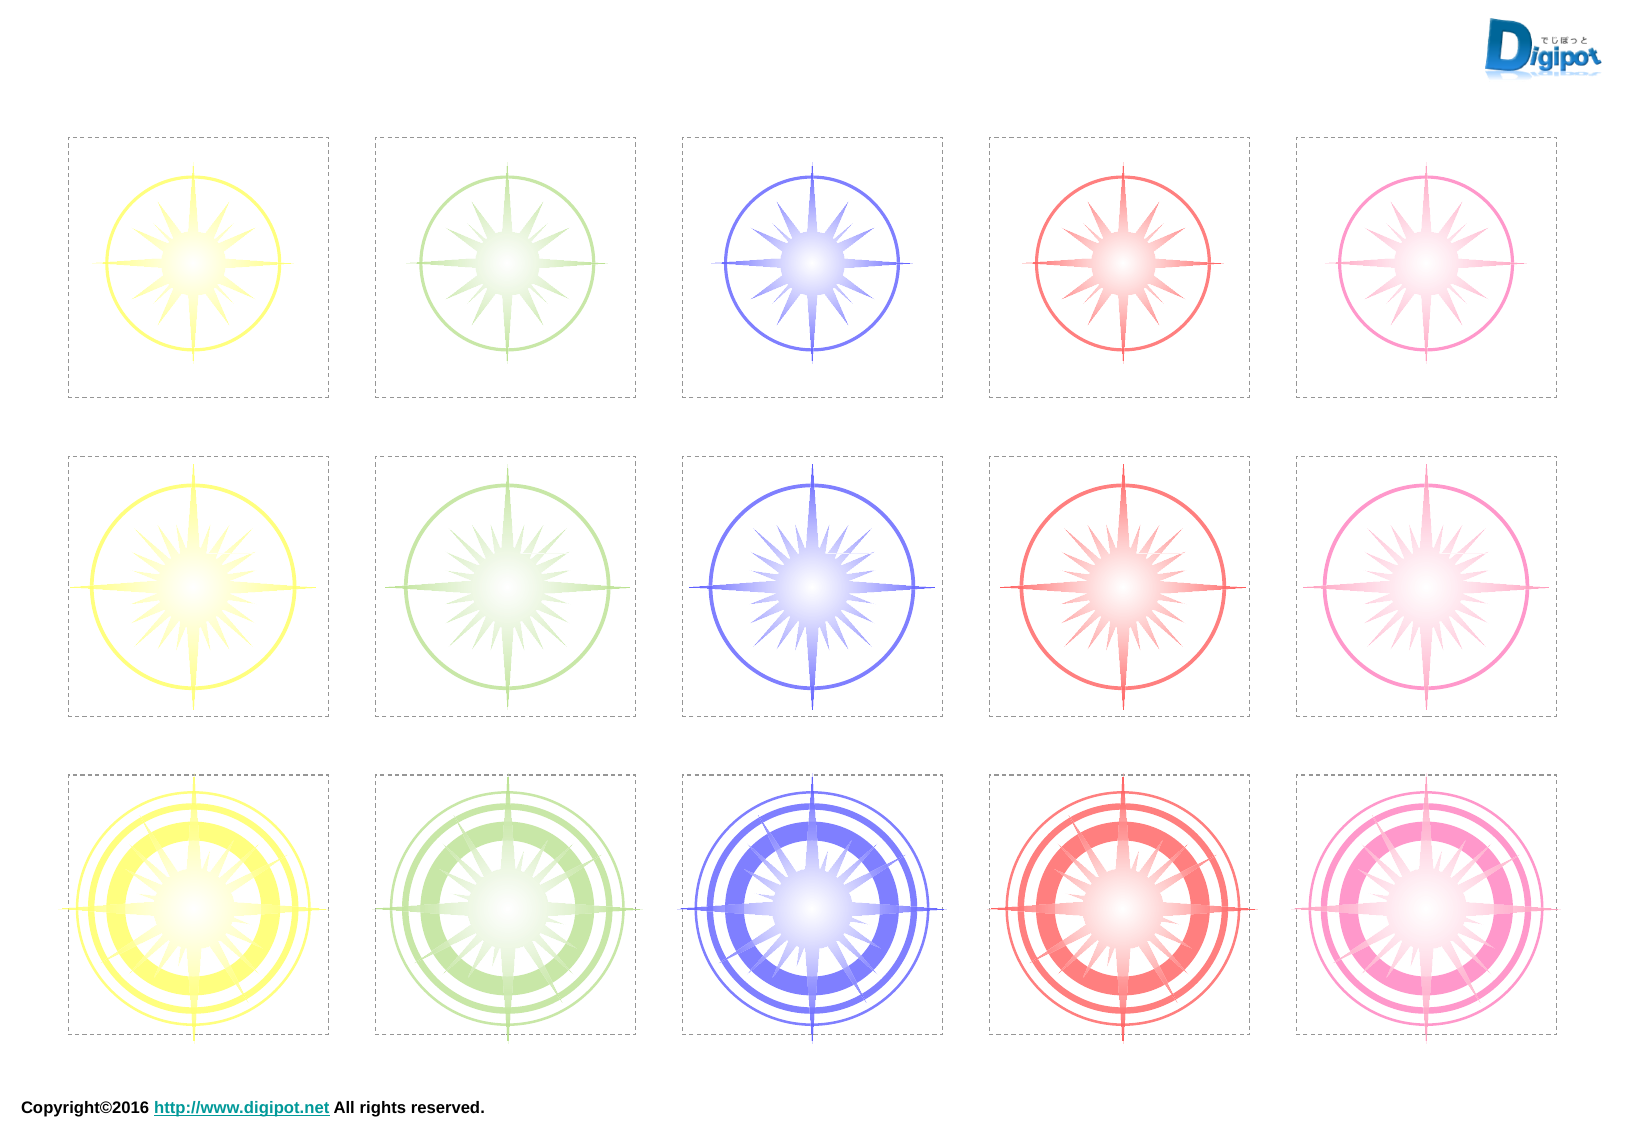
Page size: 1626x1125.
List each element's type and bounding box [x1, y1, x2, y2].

text_box [1325, 162, 1527, 365]
text_box [1290, 773, 1562, 1044]
text_box [406, 162, 609, 365]
text_box [1303, 464, 1549, 710]
text_box [987, 773, 1258, 1044]
text_box [1022, 162, 1224, 365]
text_box [384, 464, 630, 710]
text_box [1000, 464, 1246, 710]
text_box [70, 464, 316, 710]
text_box [58, 773, 329, 1044]
text_box [711, 162, 913, 365]
text_box [676, 773, 948, 1044]
picture [1485, 18, 1602, 82]
text_box [372, 773, 643, 1044]
text_box [689, 464, 935, 710]
text_box [92, 162, 294, 365]
